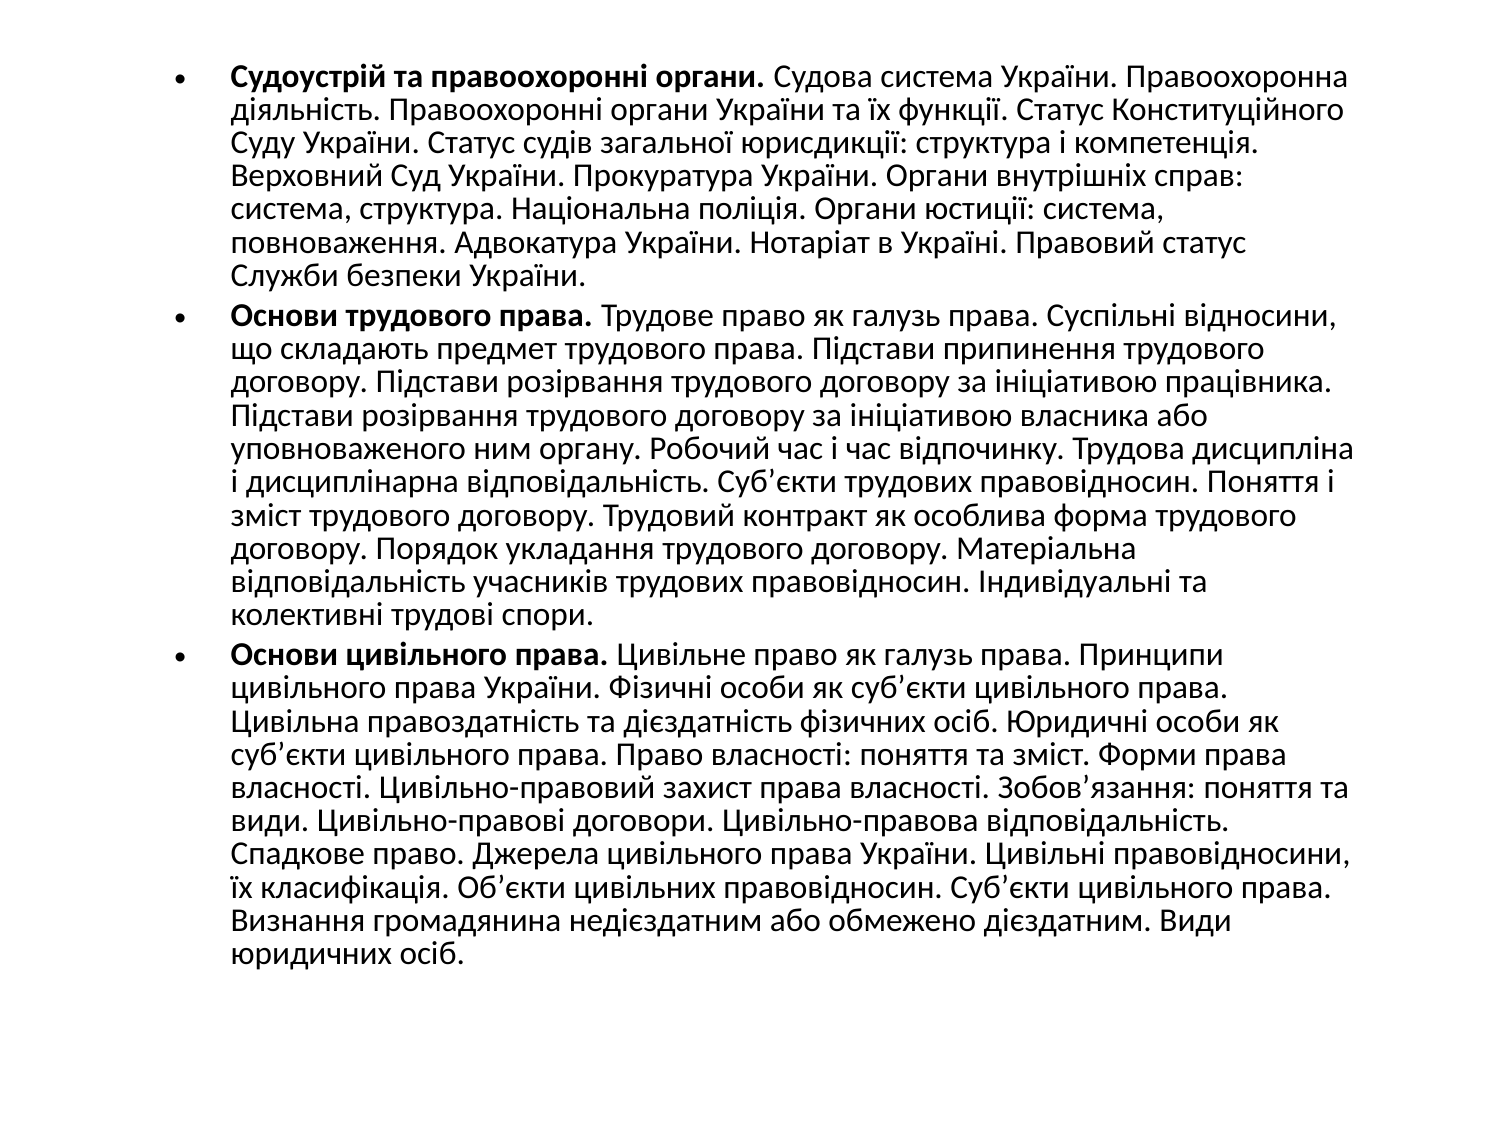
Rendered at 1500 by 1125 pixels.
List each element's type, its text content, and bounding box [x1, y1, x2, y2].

list Судоустрій та правоохоронні органи. Судова система України. Правоохоронна діяльність. Правоохоронні органи України та їх функції. Статус Конституційного Суду України. Статус судів загальної юрисдикції: структура і компетенція. Верховний Суд України. Прокуратура України. Органи внутрішніх справ: система, структура. Національна поліція. Органи юстиції: система, повноваження. Адвокатура України. Нотаріат в Україні. Правовий статус Служби безпеки України. Основи трудового права. Трудове право як галузь права. Суспільні відносини, що складають предмет трудового права. Підстави припинення трудового договору. Підстави розірвання трудового договору за ініціативою працівника. Підстави розірвання трудового договору за ініціативою власника або уповноваженого ним органу. Робочий час і час відпочинку. Трудова дисципліна і дисциплінарна відповідальність. Суб’єкти трудових правовідносин. Поняття і зміст трудового договору. Трудовий контракт як особлива форма трудового договору. Порядок укладання трудового договору. Матеріальна відповідальність учасників трудових правовідносин. Індивідуальні та колективні трудові спори. Основи цивільного права. Цивільне право як галузь права. Принципи цивільного права України. Фізичні особи як суб’єкти цивільного права. Цивільна правоздатність та дієздатність фізичних осіб. Юридичні особи як суб’єкти цивільного права. Право власності: поняття та зміст. Форми права власності. Цивільно-правовий захист права власності. Зобов’язання: поняття та види. Цивільно-правові договори. Цивільно-правова відповідальність. Спадкове право. Джерела цивільного права України. Цивільні правовідносини, їх класифікація. Об’єкти цивільних правовідносин. Суб’єкти цивільного права. Визнання громадянина недієздатним або обмежено дієздатним. Види юридичних осіб. [159, 54, 1376, 1071]
